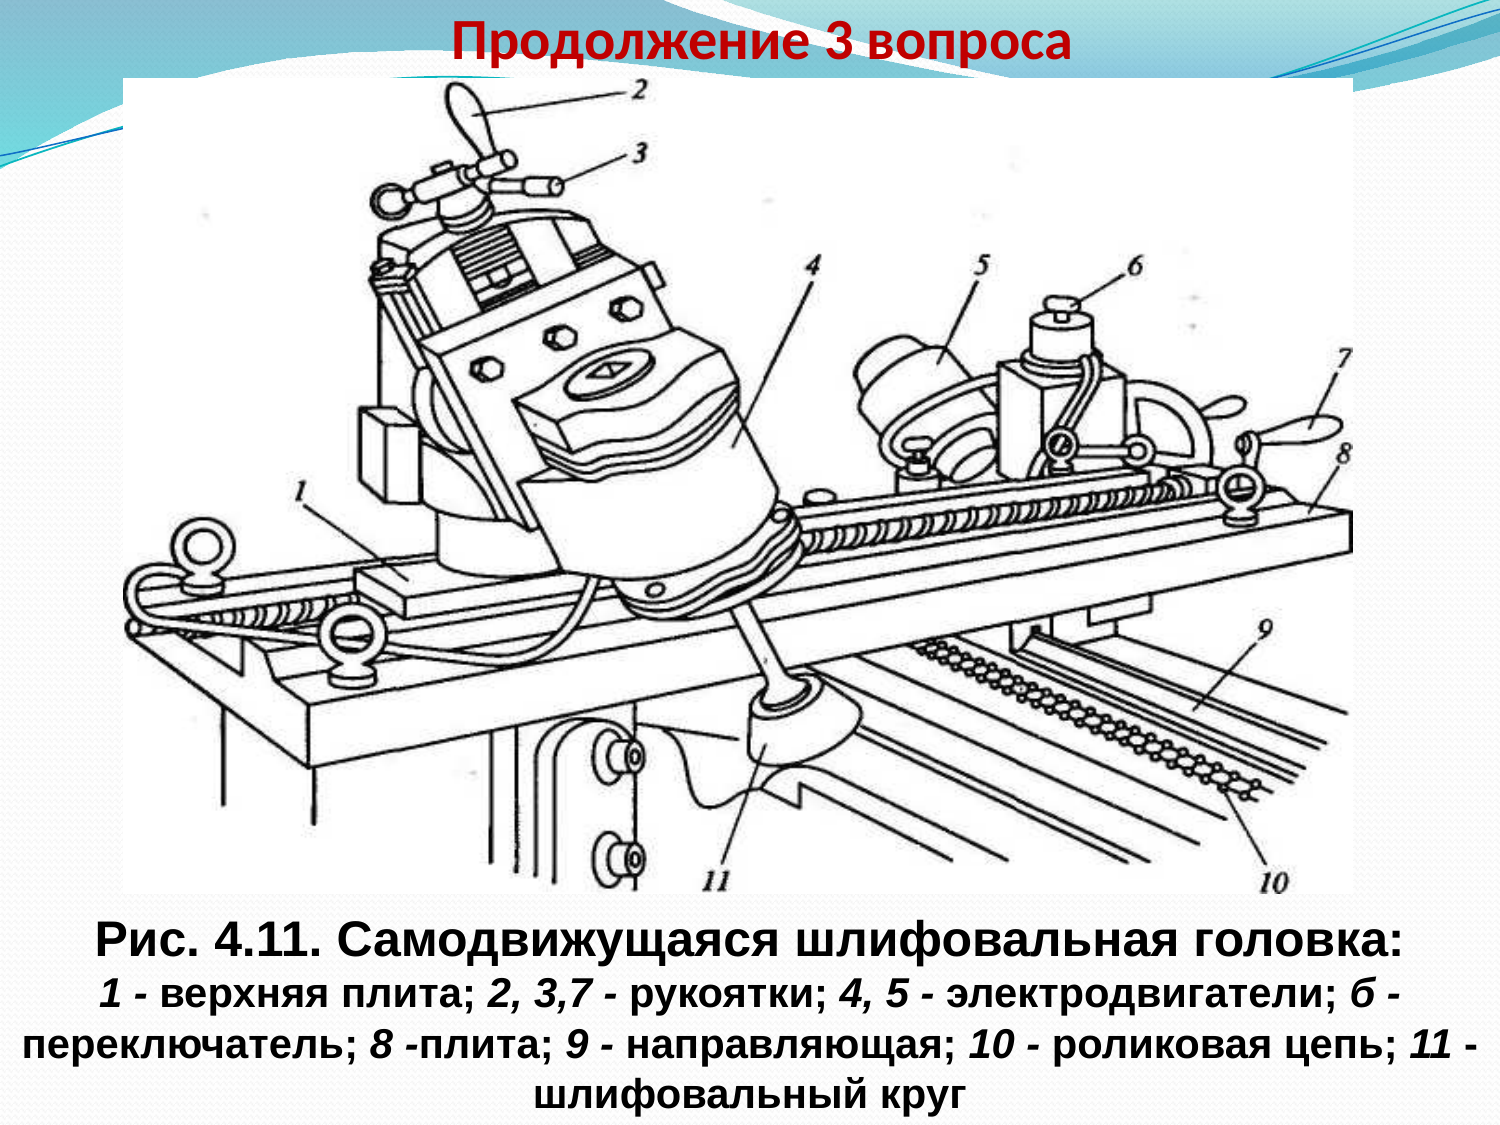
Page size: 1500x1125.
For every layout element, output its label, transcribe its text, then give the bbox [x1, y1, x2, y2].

text_box Рис. 4.11. Самодвижущаяся шлифовальная головка: 1 - верхняя плита; 2, 3,7 - рукоятки; 4, 5 - электродвигатели; б - переключатель; 8 -плита; 9 - направляющая; 10 - роликовая цепь; 11 - шлифовальный круг [0, 898, 1500, 1124]
picture [123, 77, 1353, 894]
title Продолжение 3 вопроса [0, 0, 1500, 79]
